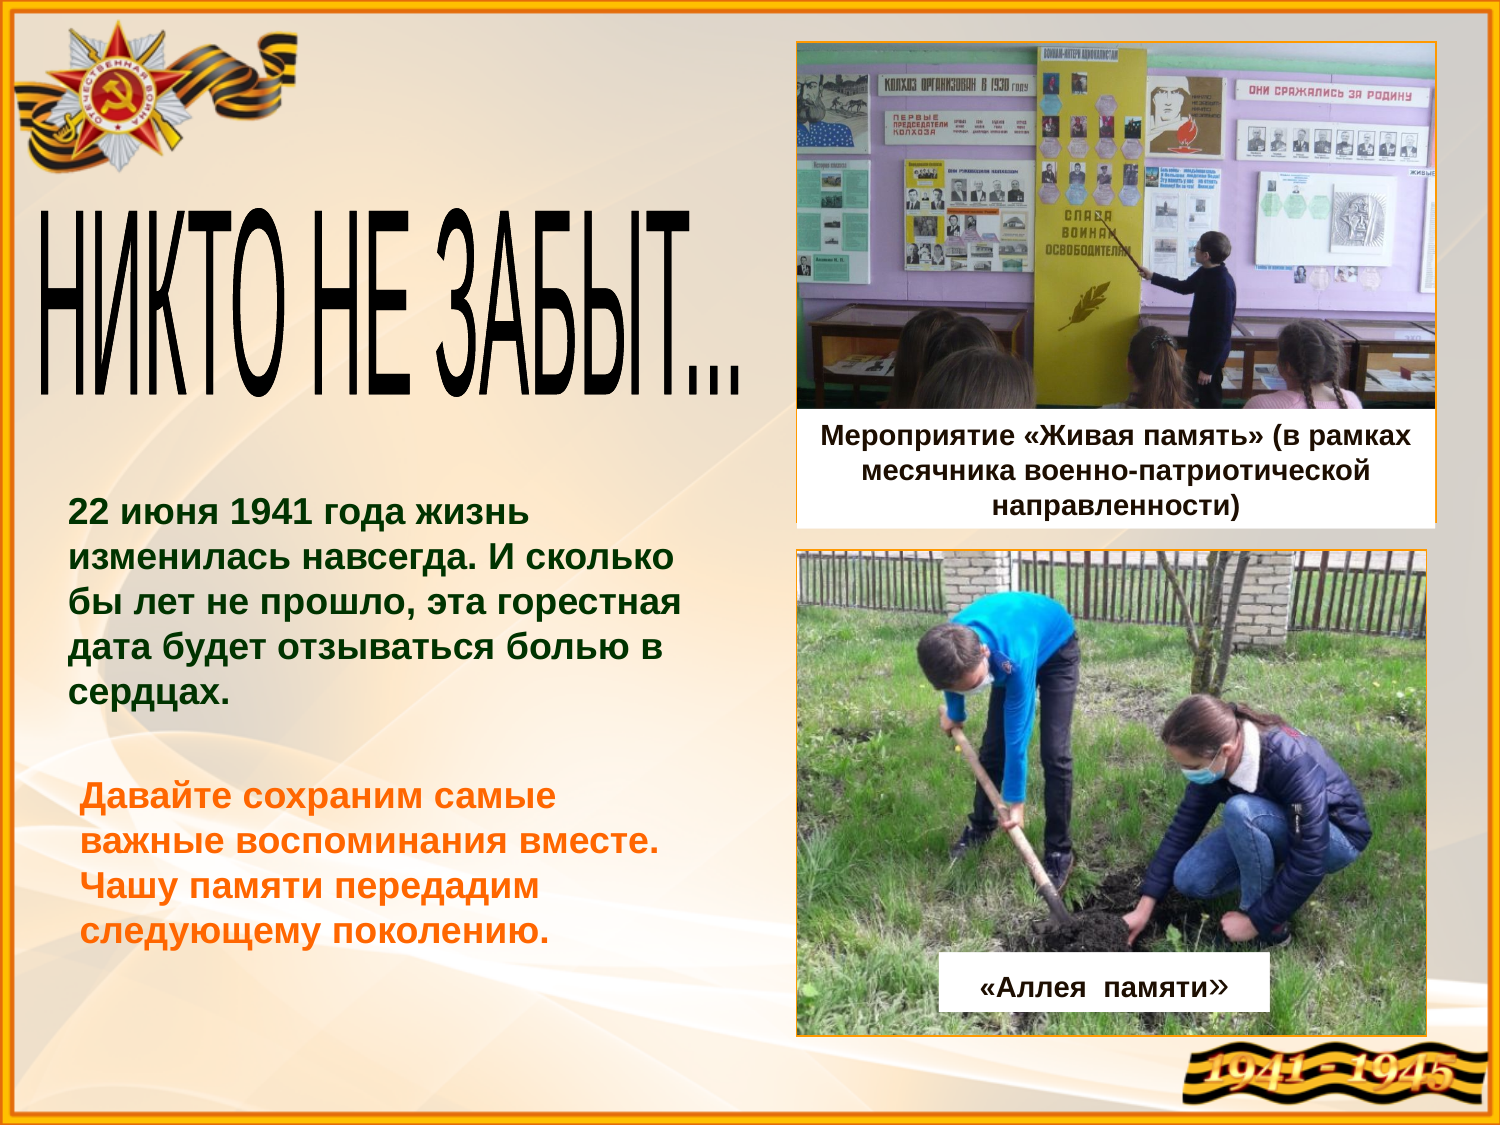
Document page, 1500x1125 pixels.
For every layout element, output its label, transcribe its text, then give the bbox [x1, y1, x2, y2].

text_box Давайте сохраним самые важные воспоминания вместе. Чашу памяти передадим следующему поколению. [64, 763, 691, 958]
text_box 22 июня 1941 года жизнь изменилась навсегда. И сколько бы лет не прошло, эта горестная дата будет отзываться болью в сердцах. [53, 479, 715, 720]
picture [0, 0, 1500, 1125]
